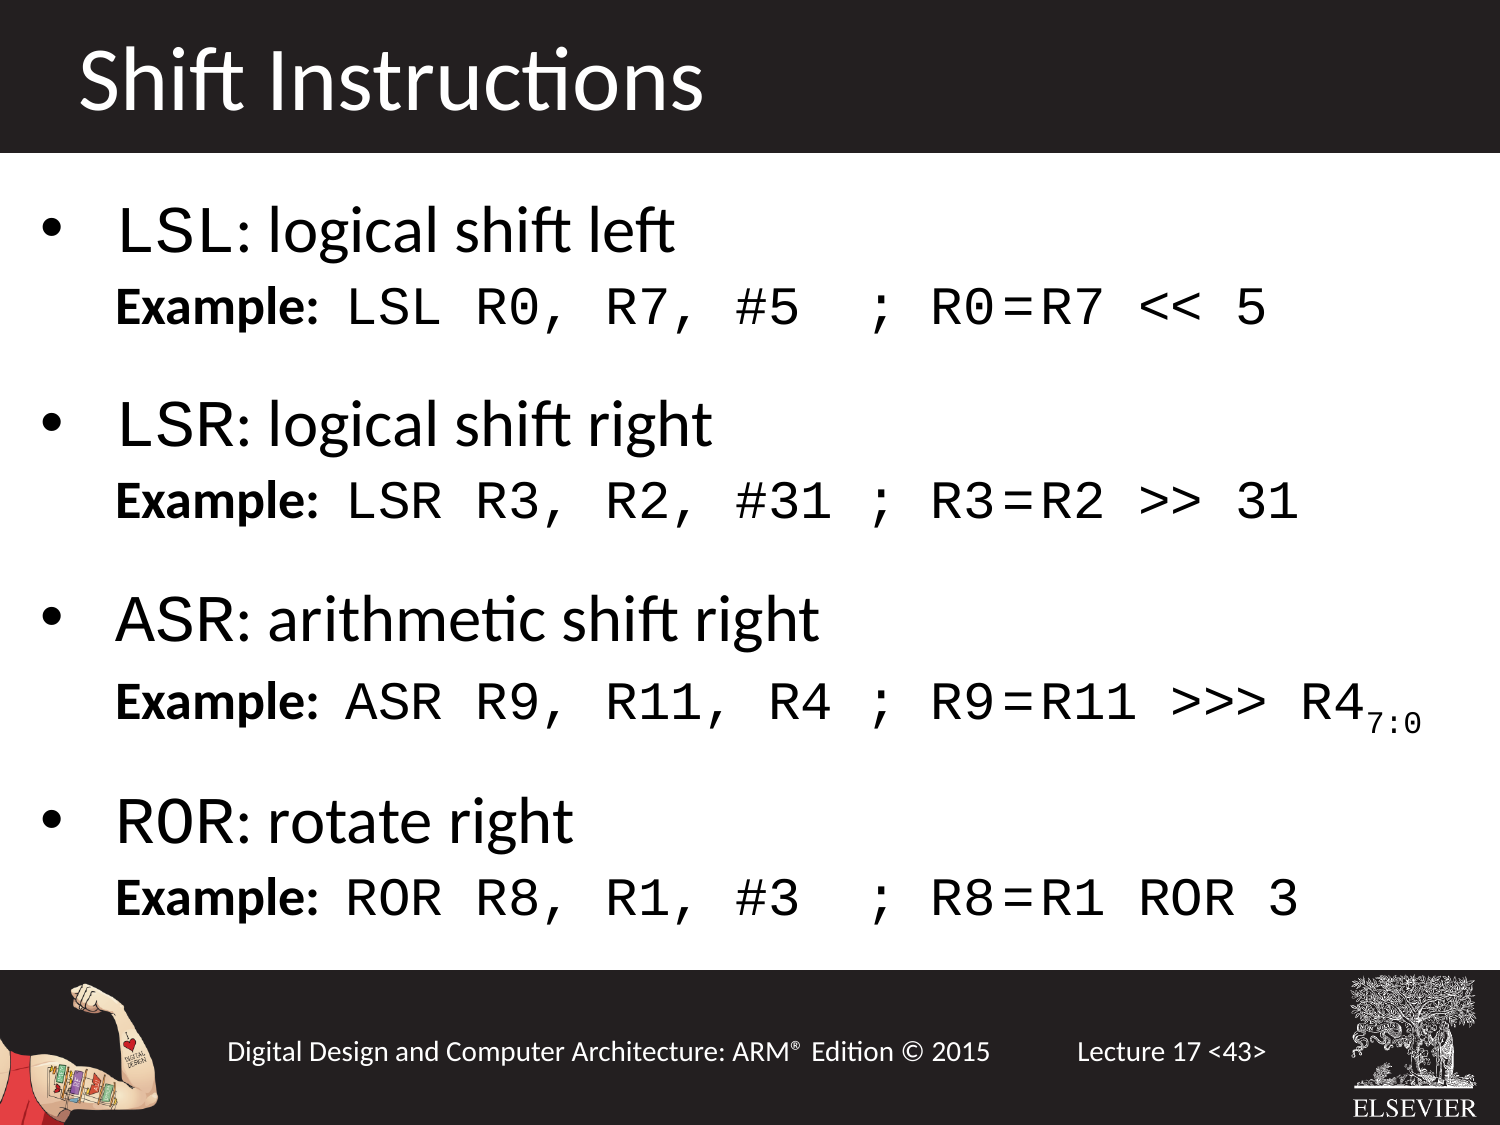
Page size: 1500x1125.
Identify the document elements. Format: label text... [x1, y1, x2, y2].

picture [0, 979, 163, 1125]
picture [1350, 1000, 1477, 1117]
text_box [112, 1000, 1438, 1050]
text_box Shift Instructions [63, 11, 1488, 136]
text_box LSL: logical shift left Example: LSL R0, R7, #5 ; R0 = R7 << 5 LSR: logical shift right Example: LSR R3, R2, #31 ; R3 = R2 >> 31 ASR: arithmetic shift right Example: ASR R9, R11, R4 ; R9 = R11 >>> R47:0 ROR: rotate right Example: ROR R8, R1, #3 ; R8 = R1 ROR 3 [25, 187, 1488, 1000]
